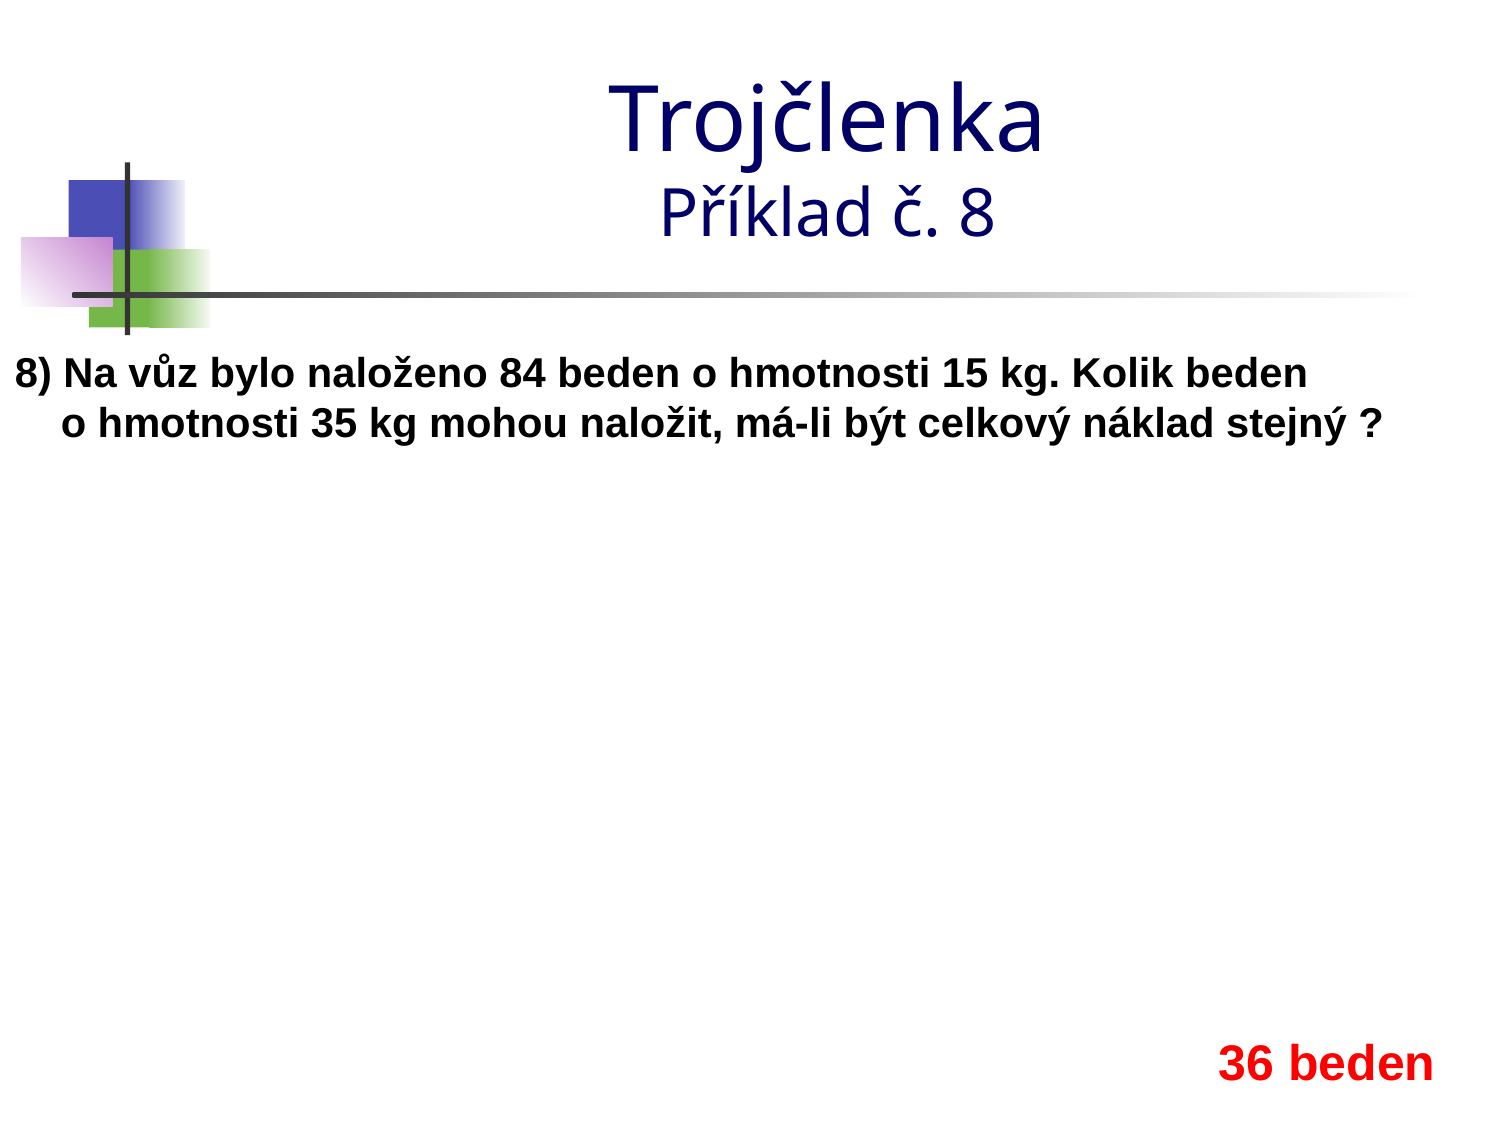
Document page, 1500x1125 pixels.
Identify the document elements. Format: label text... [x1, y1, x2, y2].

text_box 36 beden [1204, 1023, 1451, 1098]
title Trojčlenka Příklad č. 8 [188, 34, 1468, 276]
text_box 8) Na vůz bylo naloženo 84 beden o hmotnosti 15 kg. Kolik beden o hmotnosti 35 kg mohou naložit, má-li být celkový náklad stejný ? [0, 338, 1500, 453]
